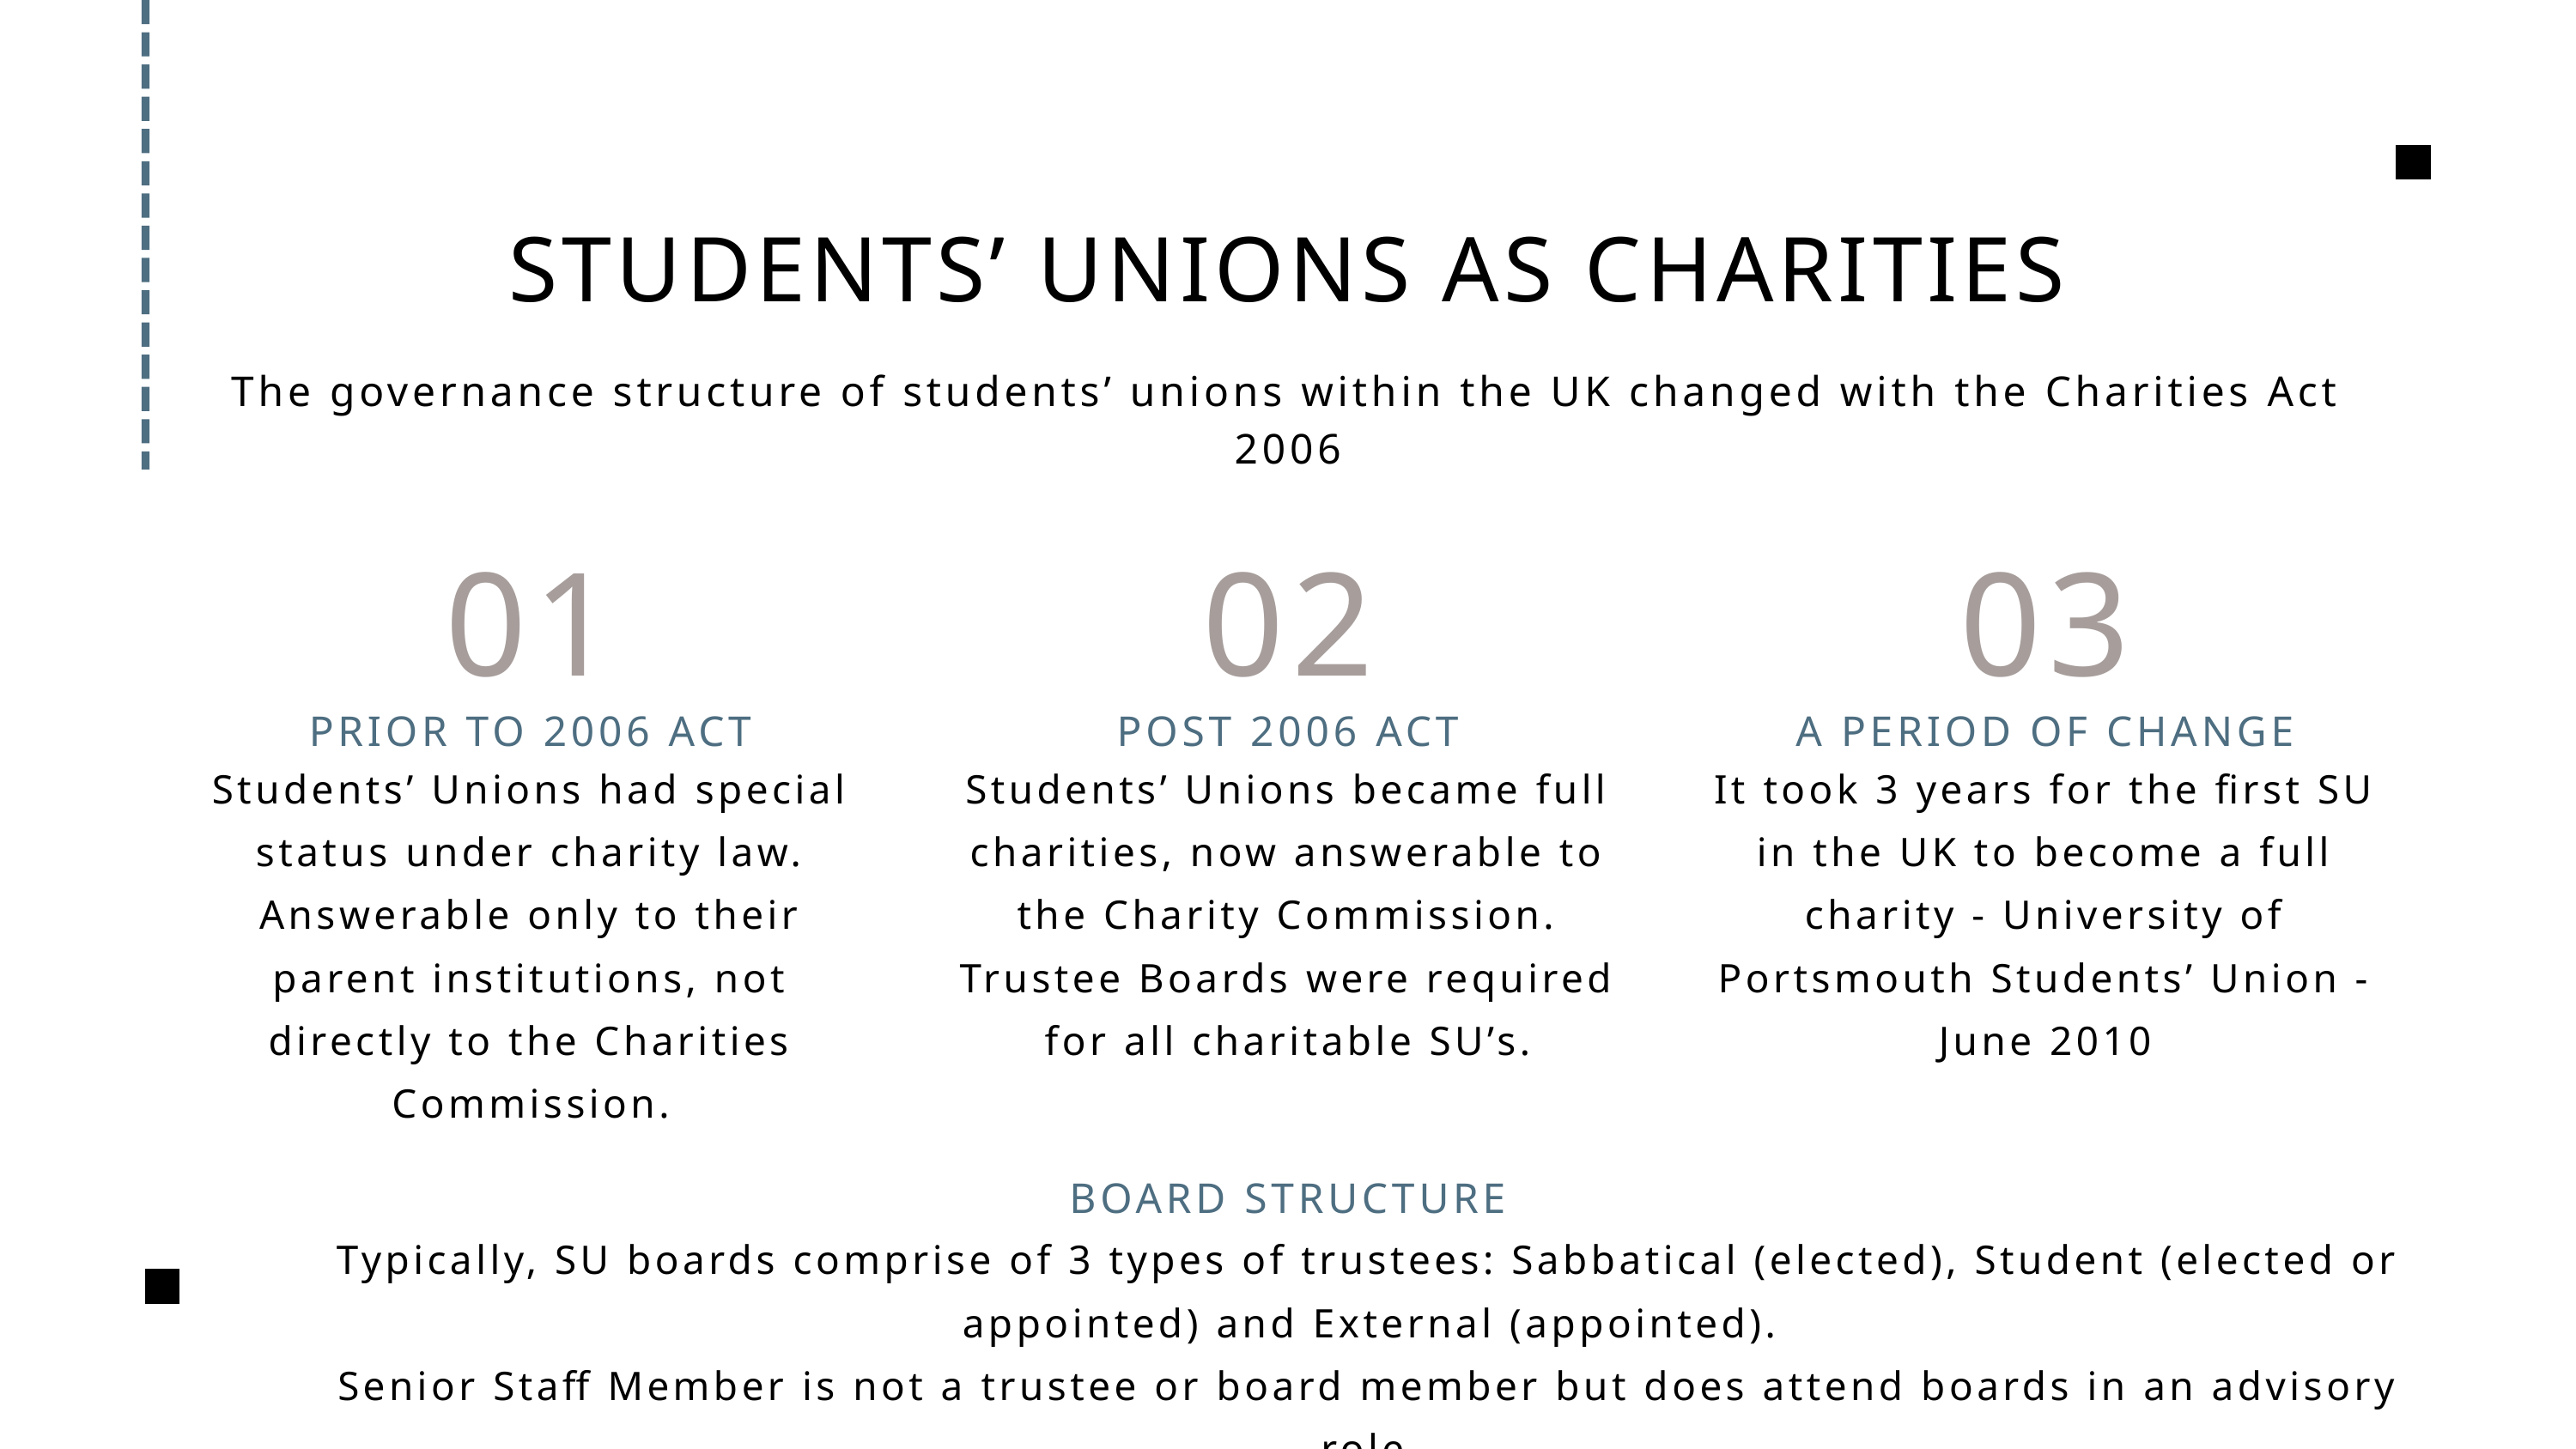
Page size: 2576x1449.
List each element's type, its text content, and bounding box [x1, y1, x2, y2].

text_box STUDENTS’ UNIONS AS CHARITIES [194, 194, 2382, 320]
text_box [144, 1268, 180, 1304]
text_box Students’ Unions became full charities, now answerable to the Charity Commission. Trustee Boards were required for all charitable SU’s. [951, 749, 1625, 1064]
text_box It took 3 years for the first SU in the UK to become a full charity - University of Portsmouth Students’ Union - June 2010 [1709, 749, 2382, 1064]
text_box A PERIOD OF CHANGE [1709, 705, 2382, 749]
text_box POST 2006 ACT [951, 696, 1625, 749]
text_box 03 [1709, 504, 2382, 705]
text_box The governance structure of students’ unions within the UK changed with the Charities Act 2006 [194, 356, 2382, 472]
text_box BOARD STRUCTURE [951, 1164, 1625, 1219]
text_box Typically, SU boards comprise of 3 types of trustees: Sabbatical (elected), Student (elected or appointed) and External (appointed). Senior Staff Member is not a trustee or board member but does attend boards in an advisory role. [308, 1219, 2432, 1449]
text_box Students’ Unions had special status under charity law. Answerable only to their parent institutions, not directly to the Charities Commission. [194, 748, 867, 1126]
text_box 02 [951, 504, 1625, 696]
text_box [2396, 144, 2432, 180]
text_box 01 [194, 504, 867, 696]
text_box PRIOR TO 2006 ACT [194, 696, 867, 748]
